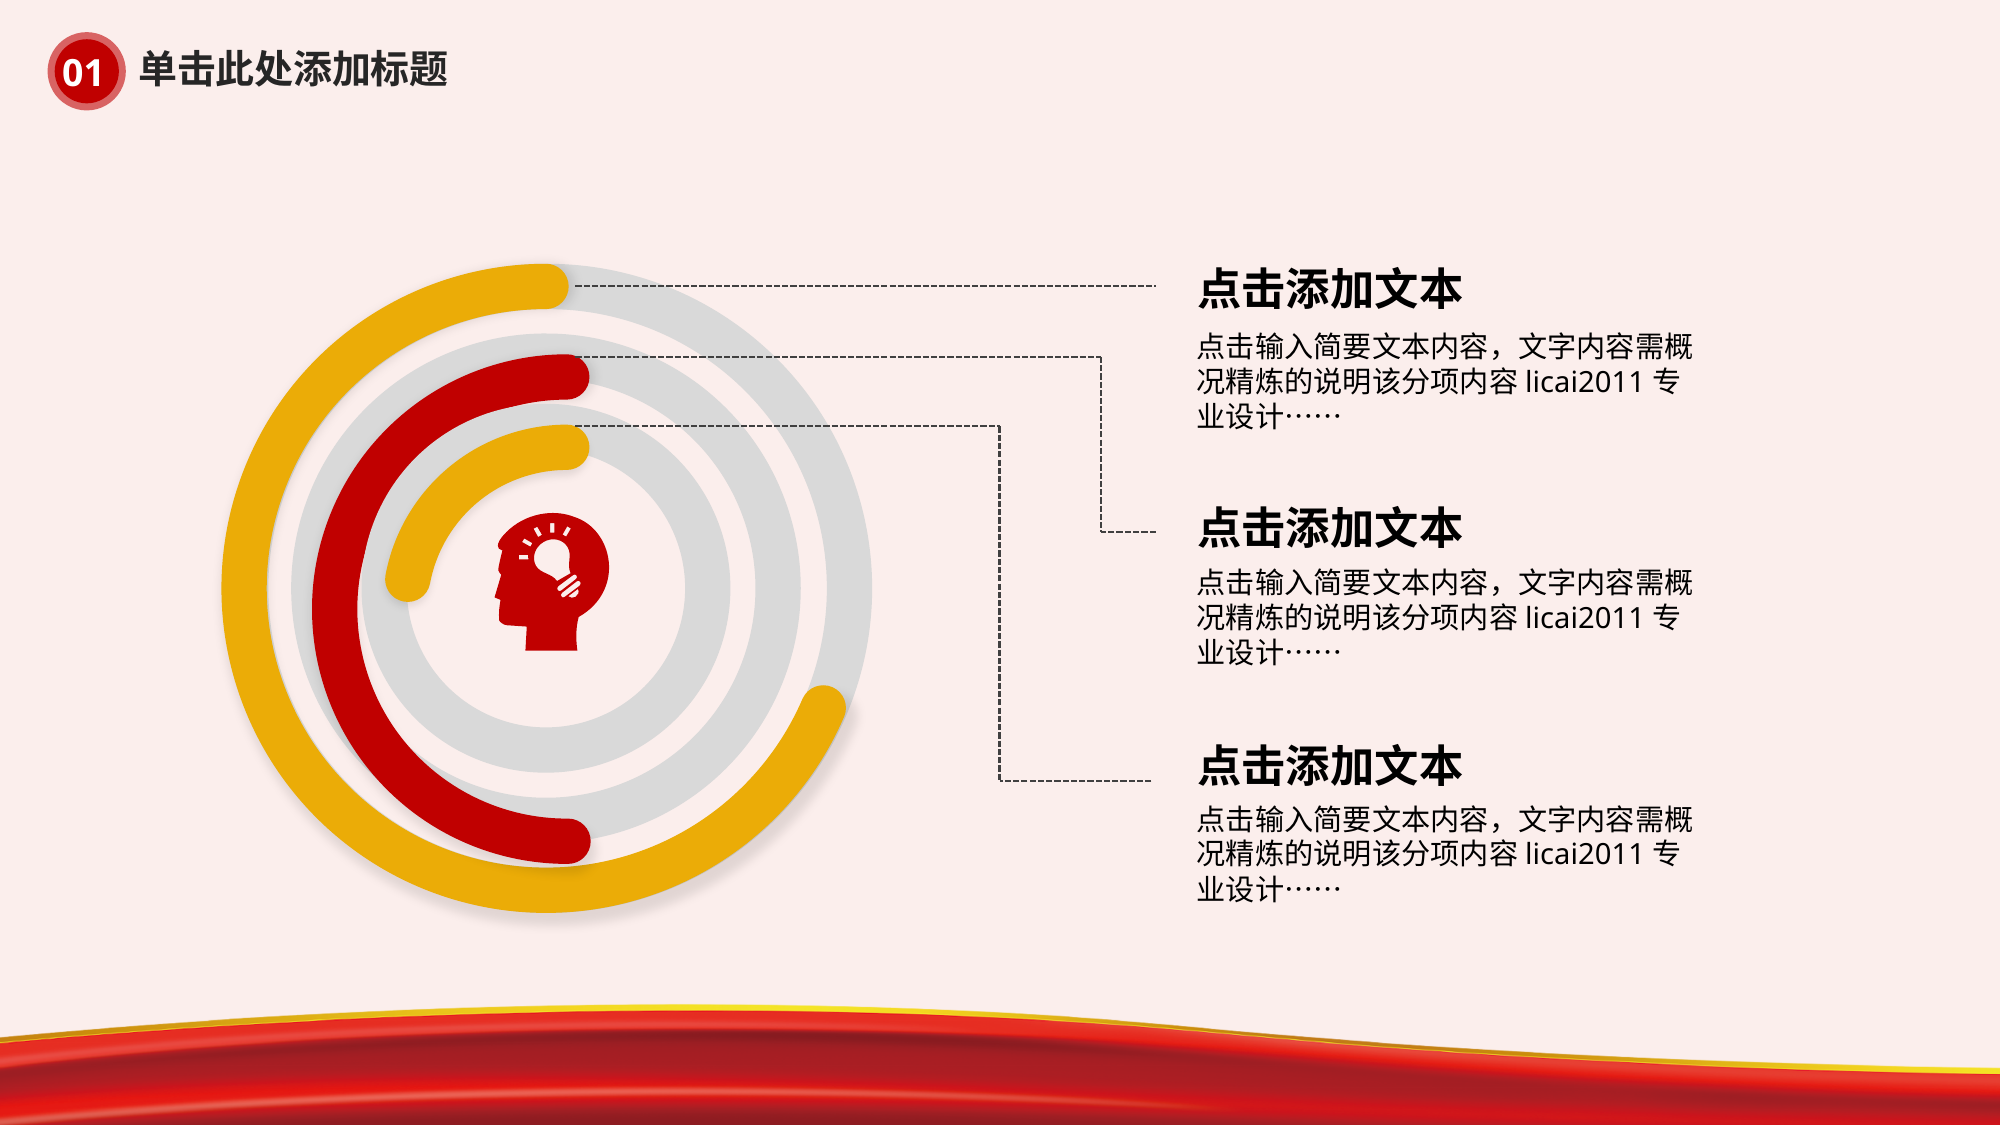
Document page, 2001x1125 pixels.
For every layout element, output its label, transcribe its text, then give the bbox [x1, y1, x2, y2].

text_box [554, 286, 742, 357]
text_box 01 [47, 41, 149, 101]
text_box [61, 32, 112, 41]
text_box 单击此处添加标题 [123, 36, 482, 99]
text_box [555, 355, 779, 679]
text_box [334, 376, 569, 842]
text_box [407, 446, 568, 596]
picture [0, 931, 2000, 1125]
text_box 点击添加文本 [1182, 492, 1479, 557]
text_box [494, 512, 610, 651]
text_box 点击输入简要文本内容，文字内容需概况精炼的说明该分项内容licai2011专业设计…… [1181, 793, 1722, 914]
text_box 点击输入简要文本内容，文字内容需概况精炼的说明该分项内容licai2011专业设计…… [1181, 321, 1722, 441]
text_box 点击添加文本 [1182, 253, 1479, 321]
text_box [586, 357, 803, 426]
text_box [715, 427, 851, 707]
text_box [61, 101, 113, 111]
text_box [383, 425, 709, 751]
text_box [243, 285, 824, 891]
text_box 点击输入简要文本内容，文字内容需概况精炼的说明该分项内容licai2011专业设计…… [1181, 557, 1722, 677]
text_box 点击添加文本 [1182, 730, 1479, 793]
